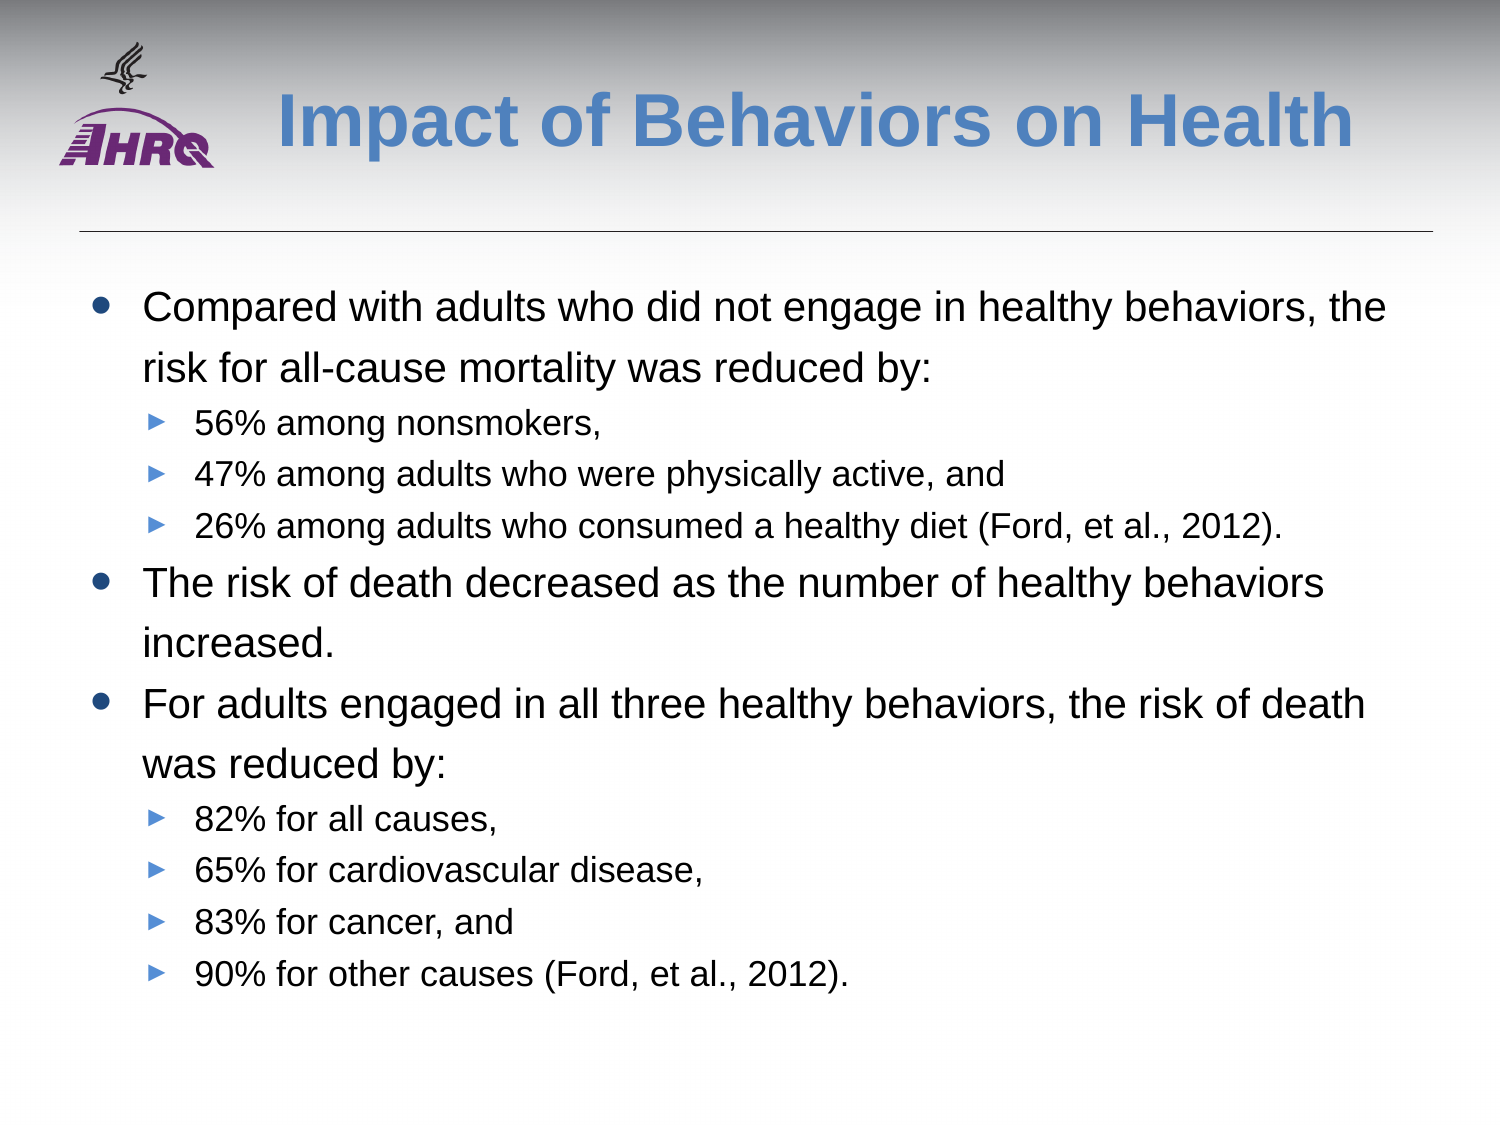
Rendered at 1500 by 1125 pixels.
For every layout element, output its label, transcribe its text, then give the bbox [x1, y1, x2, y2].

picture [0, 0, 1500, 1125]
title Impact of Behaviors on Health [262, 45, 1425, 188]
list Compared with adults who did not engage in healthy behaviors, the risk for all-cause mortality was reduced by: 56% among nonsmokers, 47% among adults who were physically active, and 26% among adults who consumed a healthy diet (Ford, et al., 2012). The risk of death decreased as the number of healthy behaviors increased. For adults engaged in all three healthy behaviors, the risk of death was reduced by: 82% for all causes, 65% for cardiovascular disease, 83% for cancer, and 90% for other causes (Ford, et al., 2012). [75, 262, 1425, 1005]
